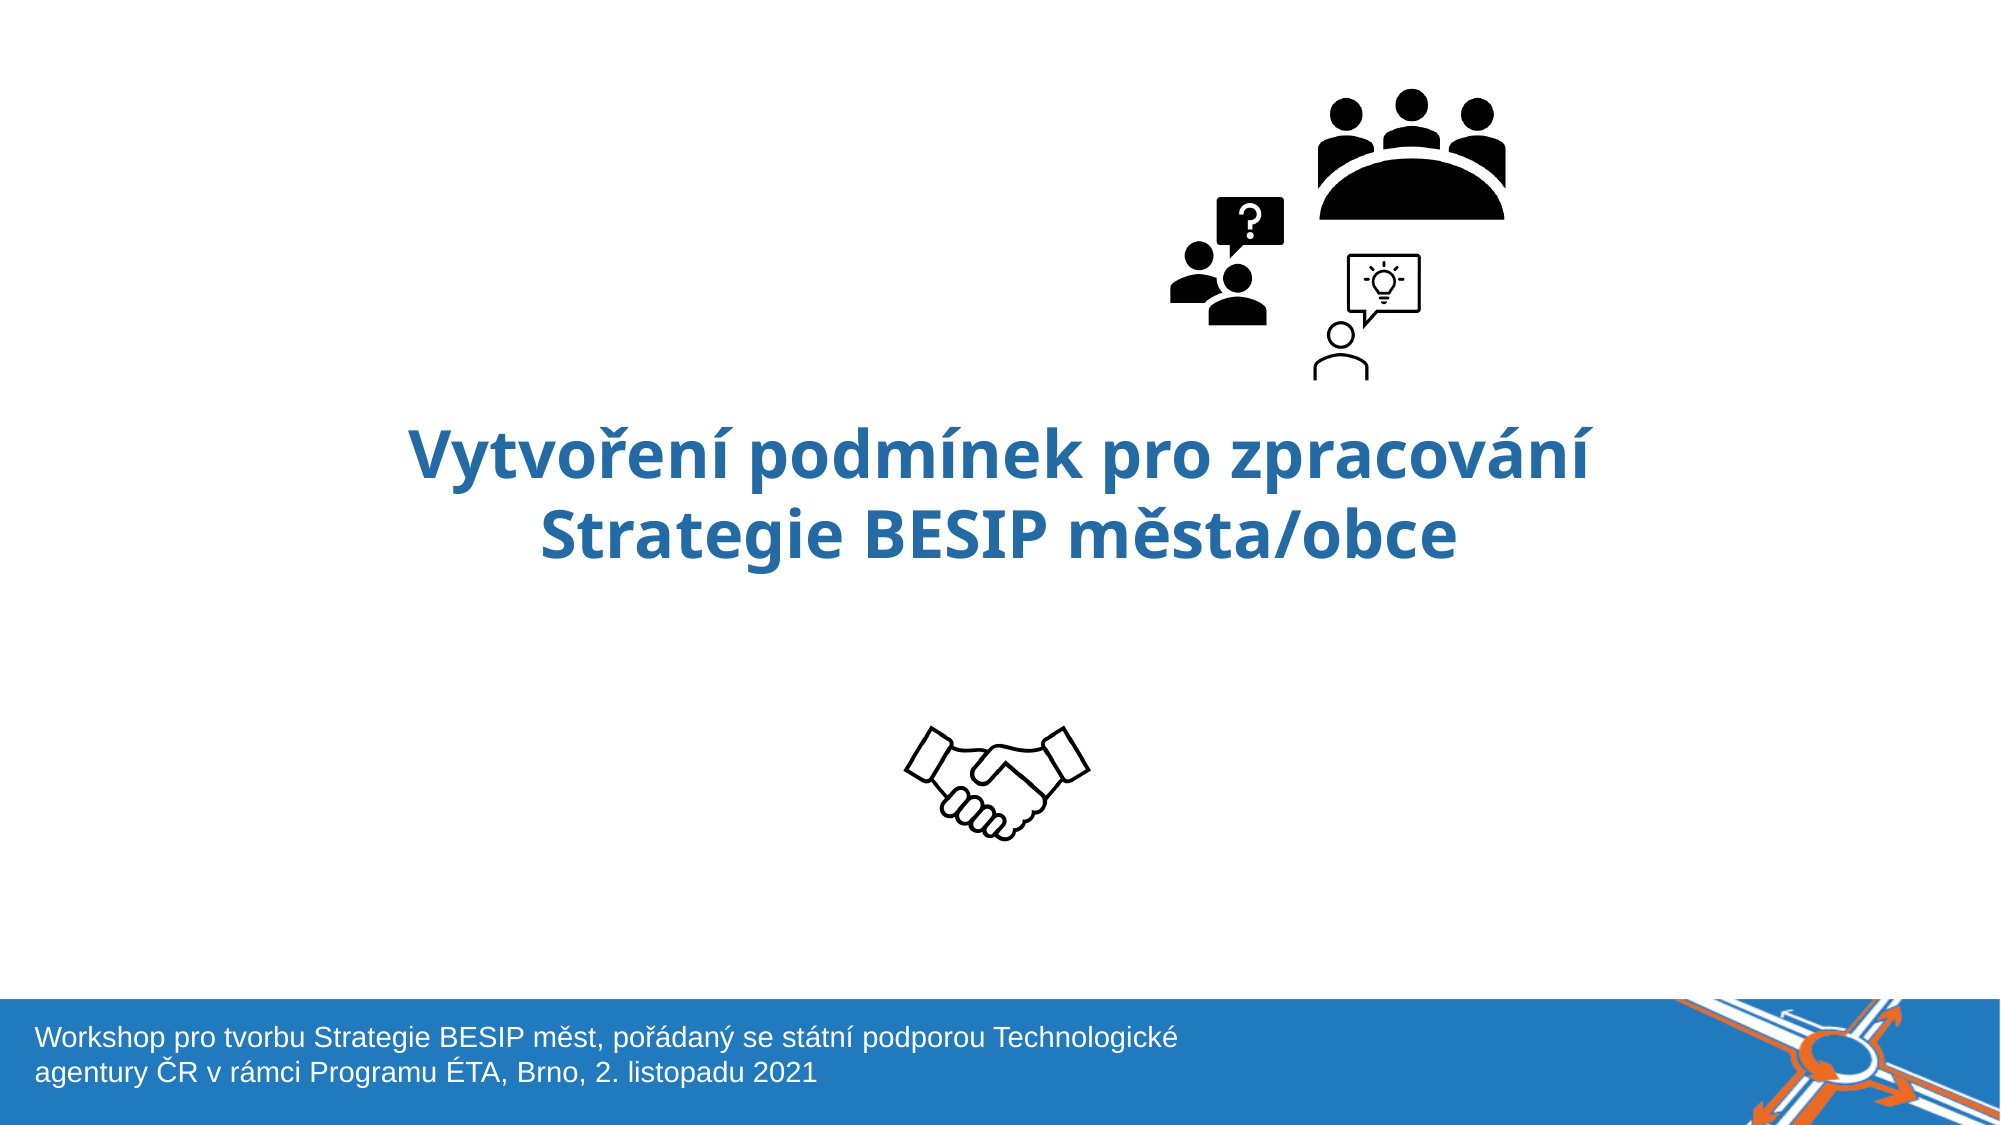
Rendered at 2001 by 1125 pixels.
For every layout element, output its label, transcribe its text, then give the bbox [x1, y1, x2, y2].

text_box Workshop pro tvorbu Strategie BESIP měst, pořádaný se státní podporou Technologické agentury ČR v rámci Programu ÉTA, Brno, 2. listopadu 2021 [19, 1011, 1245, 1097]
text_box Vytvoření podmínek pro zpracování Strategie BESIP města/obce [325, 404, 1675, 580]
picture [899, 686, 1095, 882]
picture [1150, 41, 1524, 393]
picture [0, 999, 2000, 1125]
